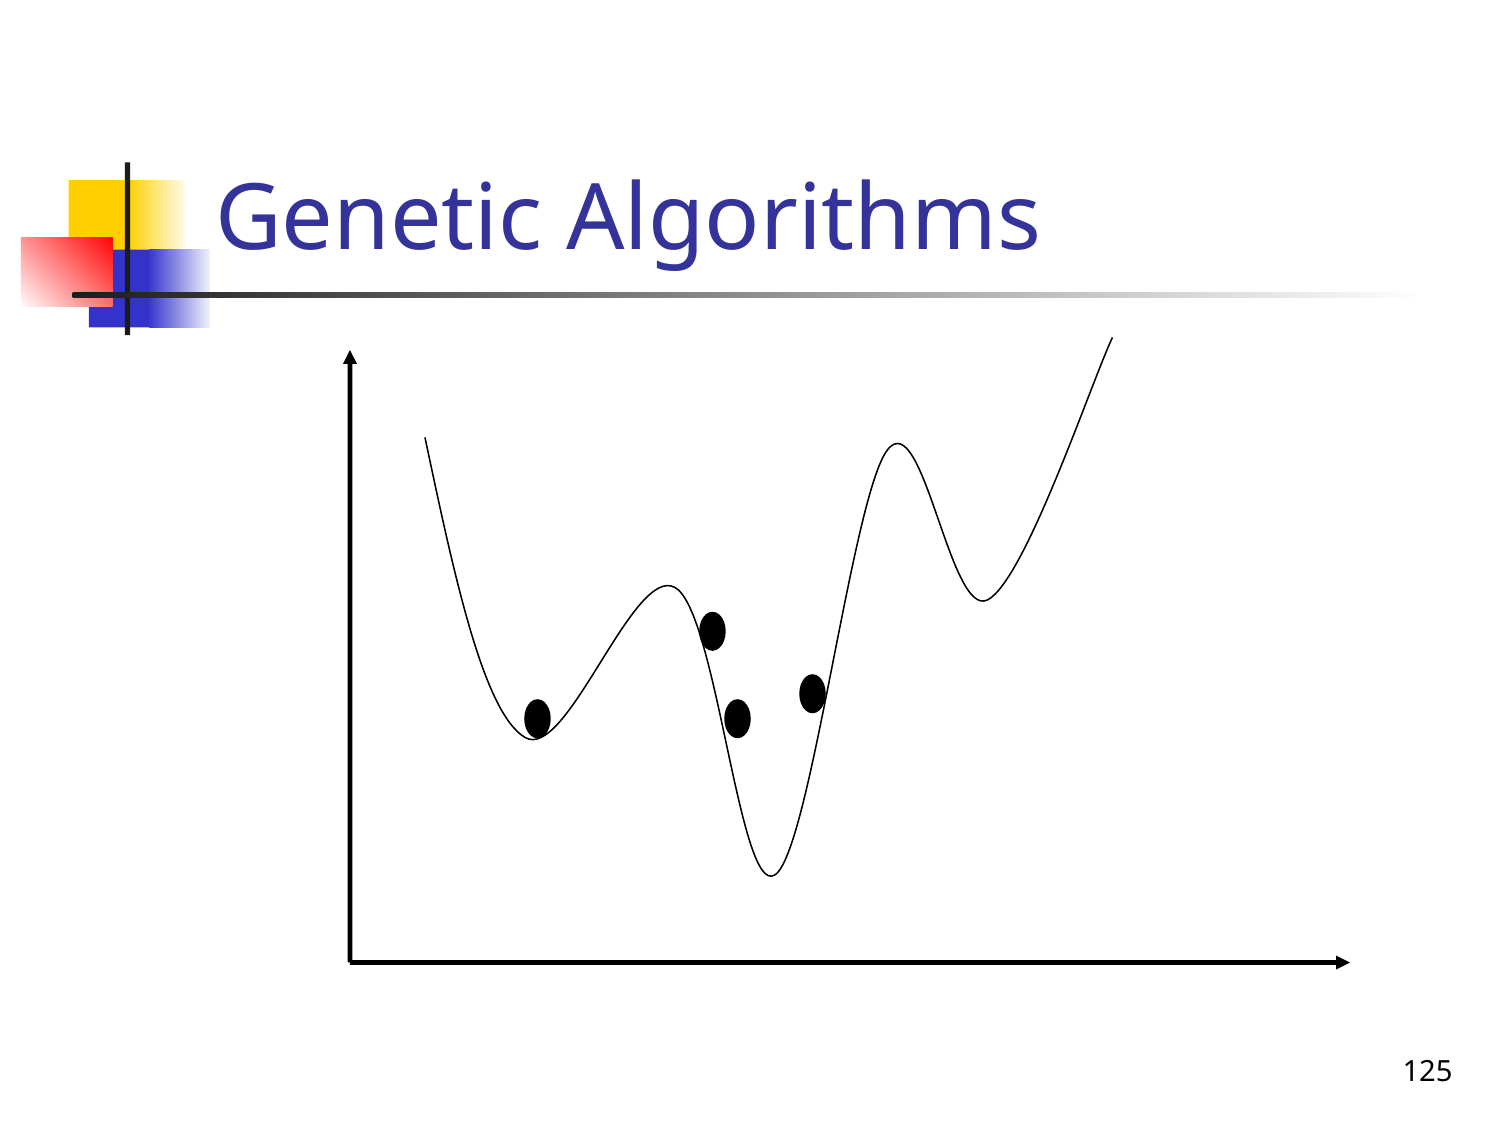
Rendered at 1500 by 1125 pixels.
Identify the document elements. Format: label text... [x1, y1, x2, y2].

text_box [343, 349, 357, 962]
slide_number 125 [1154, 1023, 1468, 1100]
text_box [699, 612, 725, 651]
text_box [525, 699, 550, 738]
text_box [349, 956, 1351, 969]
title Genetic Algorithms [199, 140, 1479, 276]
text_box [725, 699, 751, 738]
text_box [800, 675, 826, 713]
text_box [424, 337, 1113, 877]
